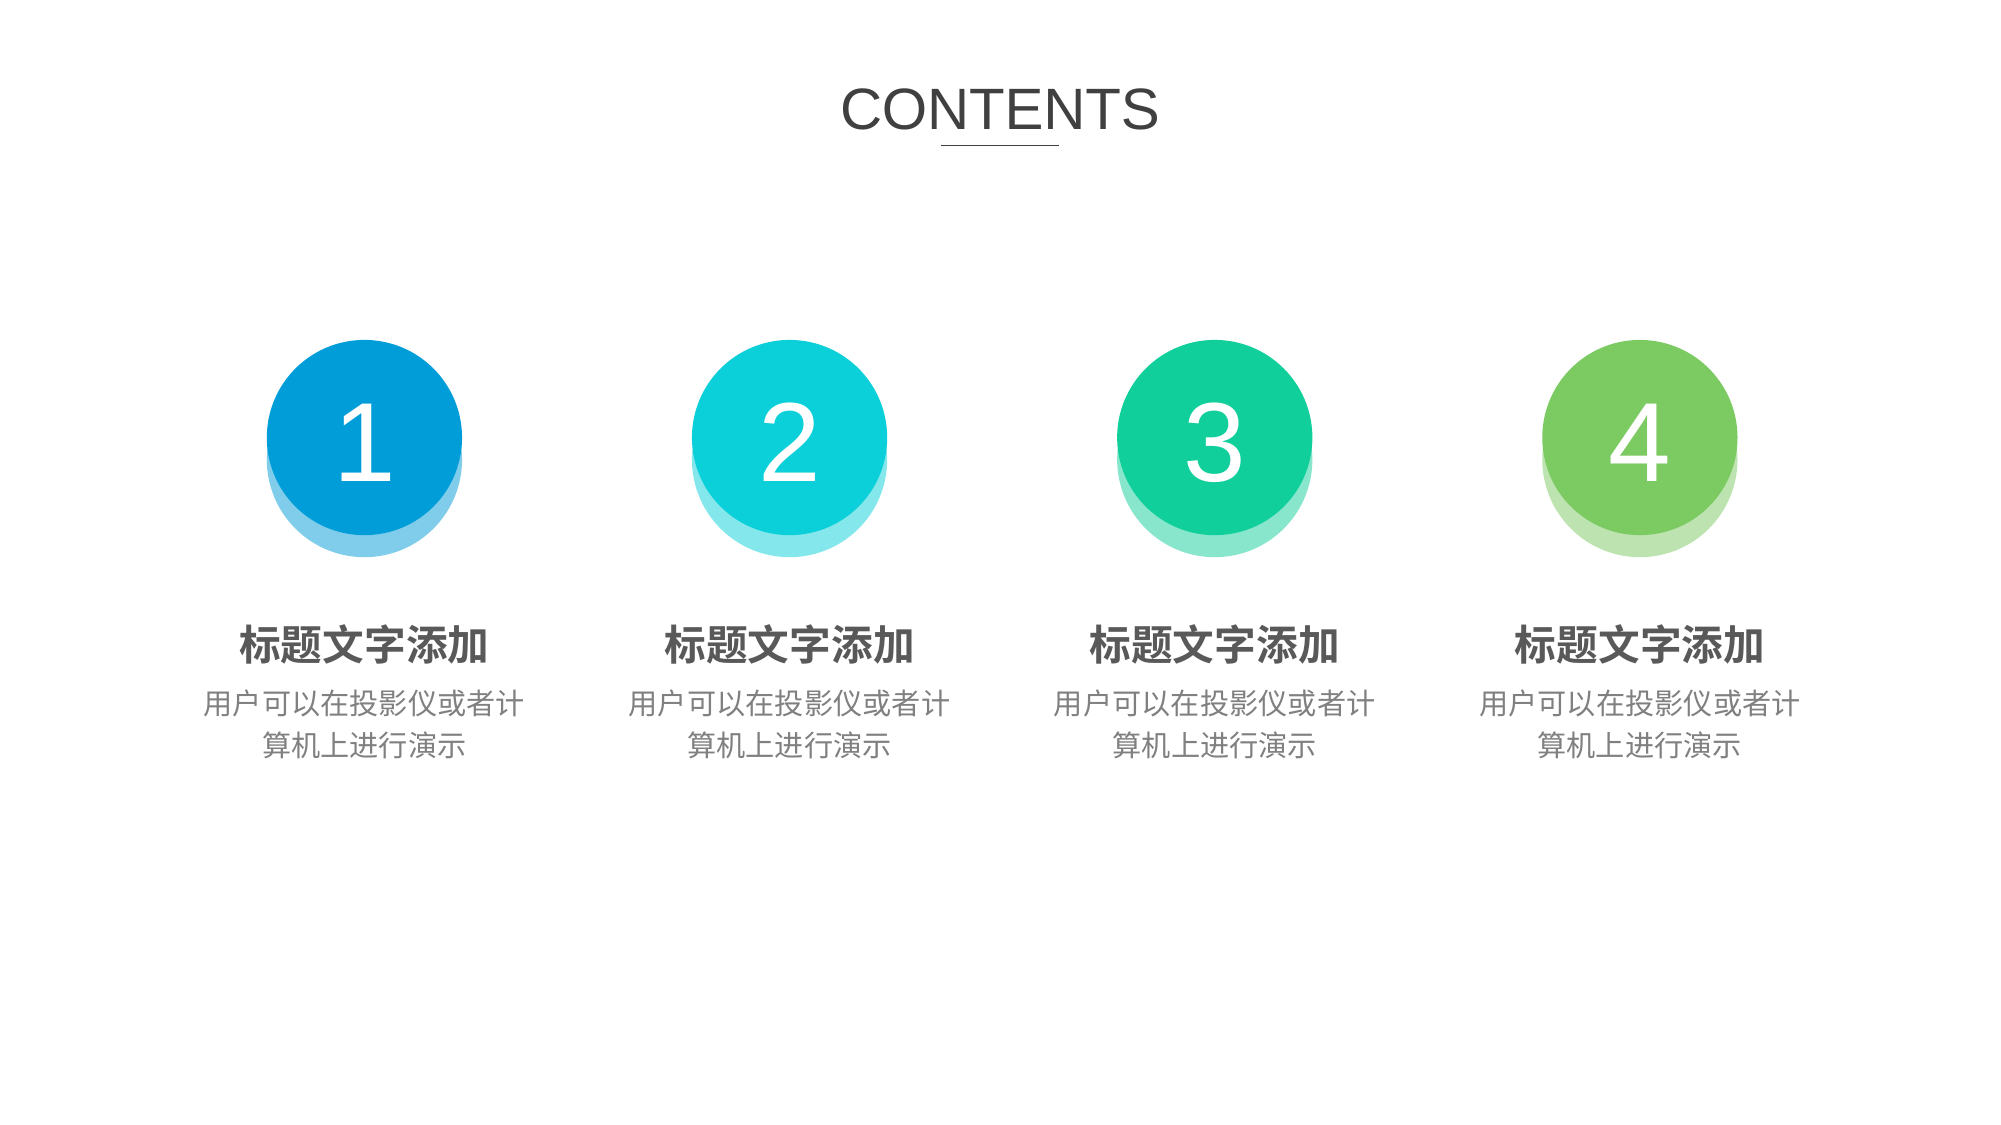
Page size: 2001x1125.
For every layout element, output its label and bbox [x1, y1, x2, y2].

text_box [1454, 601, 1826, 771]
text_box [1029, 601, 1401, 771]
text_box [1542, 339, 1738, 558]
text_box [691, 339, 888, 558]
text_box [178, 601, 550, 771]
text_box [604, 601, 976, 771]
text_box [266, 339, 463, 558]
text_box [822, 63, 1178, 150]
text_box [1117, 339, 1313, 558]
